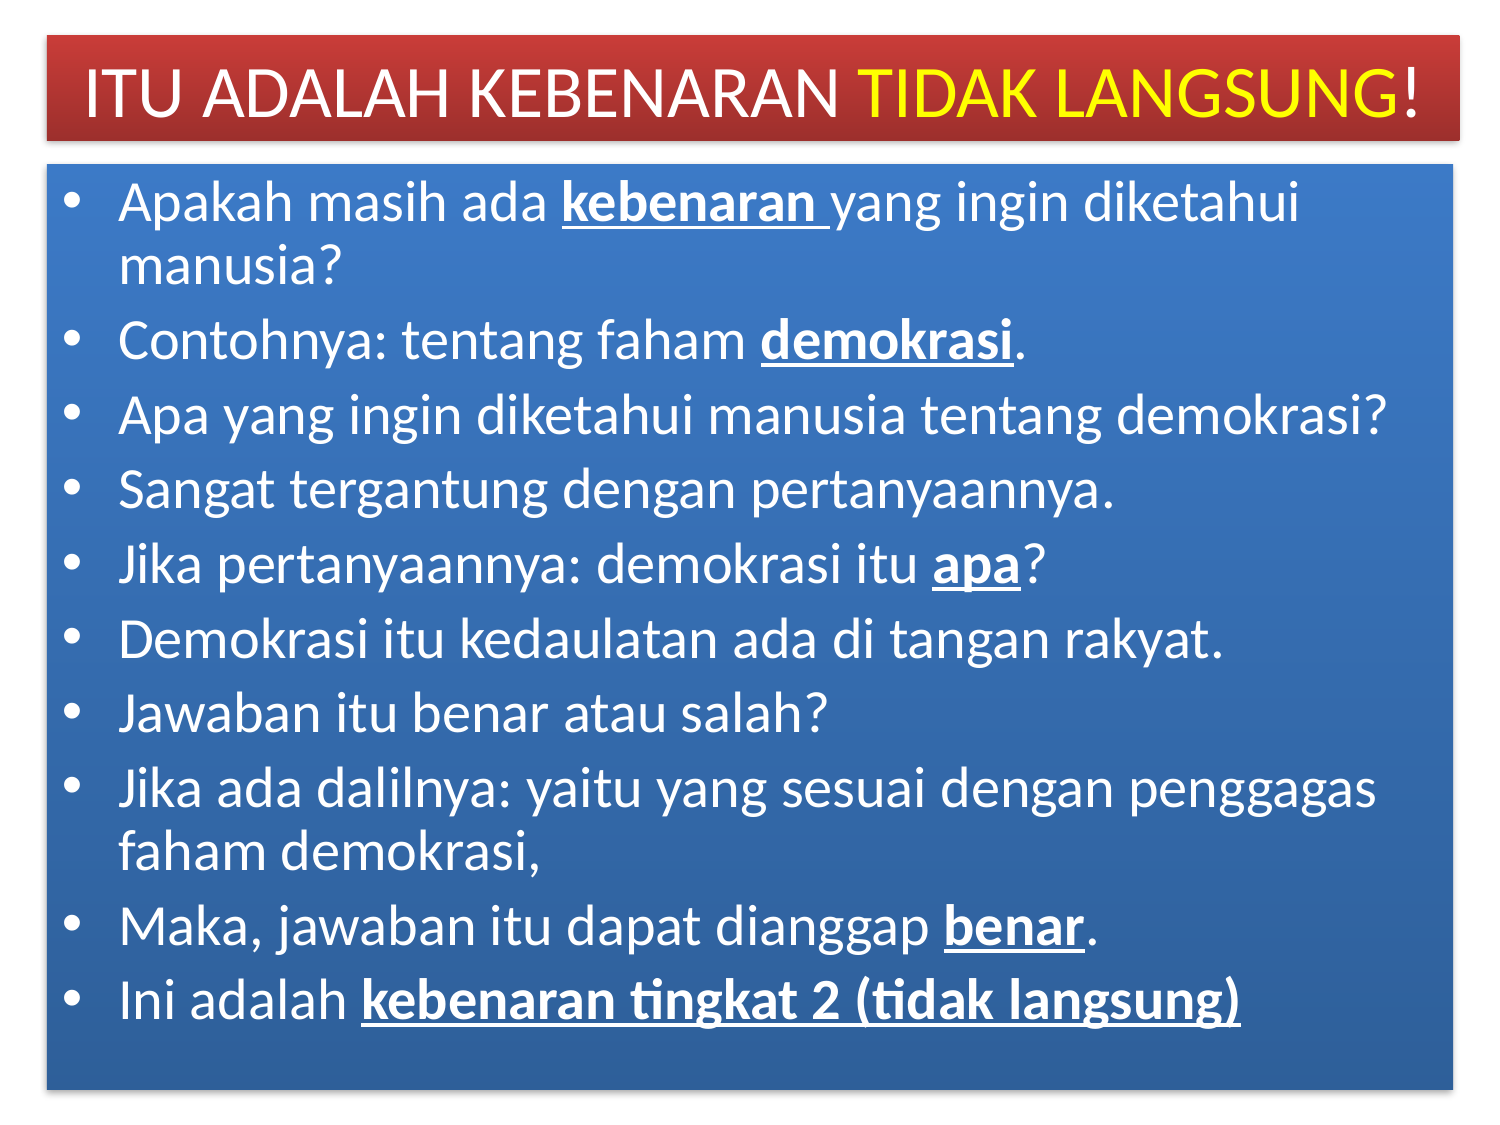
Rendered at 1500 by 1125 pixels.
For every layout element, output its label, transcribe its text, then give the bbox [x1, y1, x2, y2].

list Apakah masih ada kebenaran yang ingin diketahui manusia? Contohnya: tentang faham demokrasi. Apa yang ingin diketahui manusia tentang demokrasi? Sangat tergantung dengan pertanyaannya. Jika pertanyaannya: demokrasi itu apa? Demokrasi itu kedaulatan ada di tangan rakyat. Jawaban itu benar atau salah? Jika ada dalilnya: yaitu yang sesuai dengan penggagas faham demokrasi, Maka, jawaban itu dapat dianggap benar. Ini adalah kebenaran tingkat 2 (tidak langsung) [46, 164, 1454, 1090]
title ITU ADALAH KEBENARAN TIDAK LANGSUNG! [46, 35, 1460, 141]
